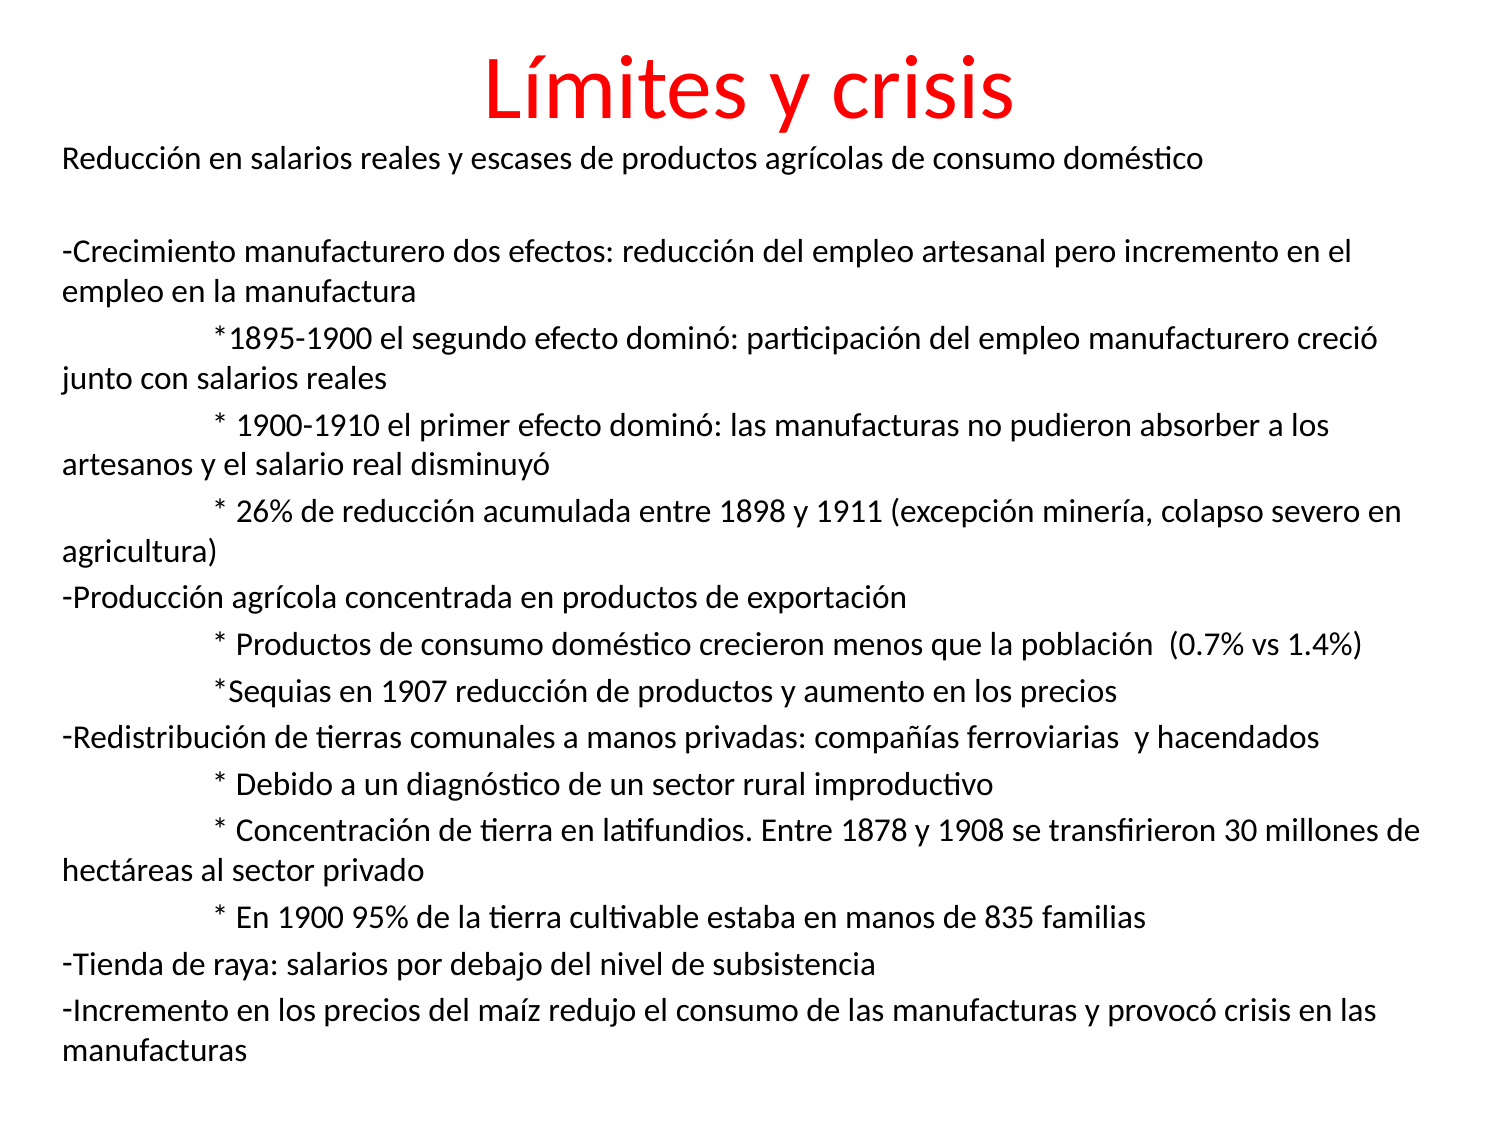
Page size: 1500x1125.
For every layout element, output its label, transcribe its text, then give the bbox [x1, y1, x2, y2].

title Límites y crisis [75, 0, 1425, 128]
list Reducción en salarios reales y escases de productos agrícolas de consumo doméstico Crecimiento manufacturero dos efectos: reducción del empleo artesanal pero incremento en el empleo en la manufactura *1895-1900 el segundo efecto dominó: participación del empleo manufacturero creció junto con salarios reales * 1900-1910 el primer efecto dominó: las manufacturas no pudieron absorber a los artesanos y el salario real disminuyó * 26% de reducción acumulada entre 1898 y 1911 (excepción minería, colapso severo en agricultura) Producción agrícola concentrada en productos de exportación * Productos de consumo doméstico crecieron menos que la población (0.7% vs 1.4%) *Sequias en 1907 reducción de productos y aumento en los precios Redistribución de tierras comunales a manos privadas: compañías ferroviarias y hacendados * Debido a un diagnóstico de un sector rural improductivo * Concentración de tierra en latifundios. Entre 1878 y 1908 se transfirieron 30 millones de hectáreas al sector privado * En 1900 95% de la tierra cultivable estaba en manos de 835 familias Tienda de raya: salarios por debajo del nivel de subsistencia Incremento en los precios del maíz redujo el consumo de las manufacturas y provocó crisis en las manufacturas [46, 128, 1454, 1125]
